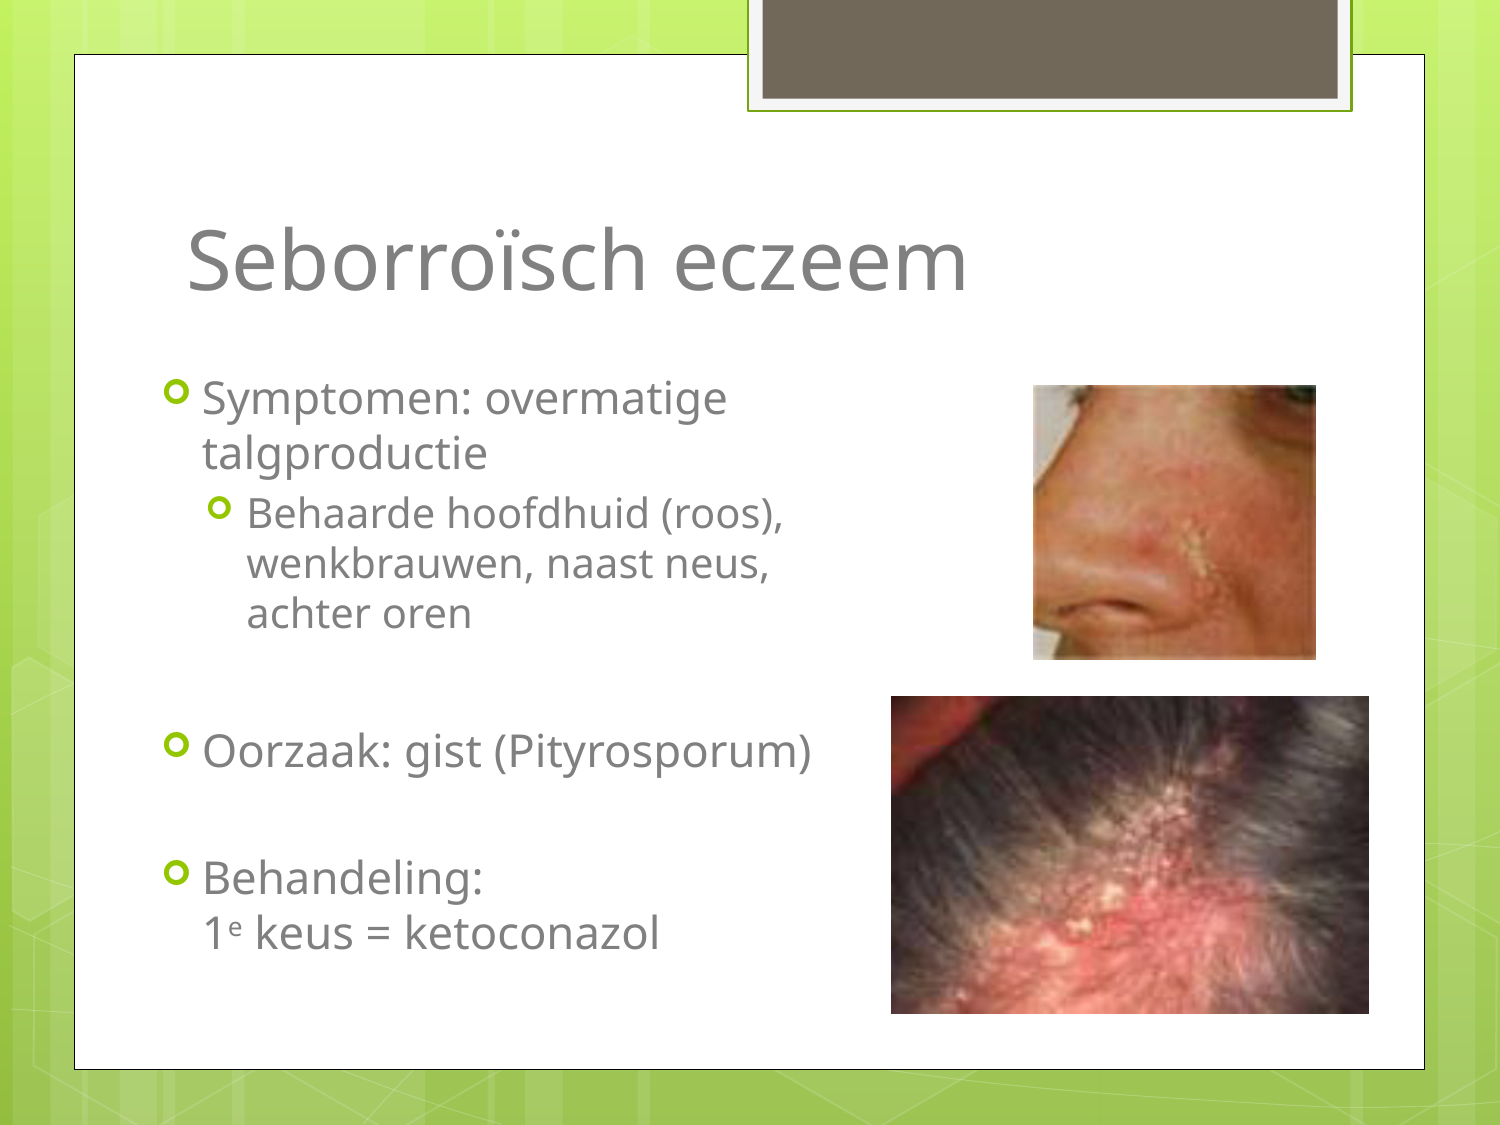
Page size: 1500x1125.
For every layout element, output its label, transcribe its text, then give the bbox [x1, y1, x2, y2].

title Seborroïsch eczeem [171, 168, 1324, 315]
list Symptomen: overmatige talgproductie Behaarde hoofdhuid (roos), wenkbrauwen, naast neus, achter oren Oorzaak: gist (Pityrosporum) Behandeling: 1e keus = ketoconazol [135, 361, 833, 1014]
picture [891, 696, 1369, 1014]
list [1033, 385, 1317, 661]
